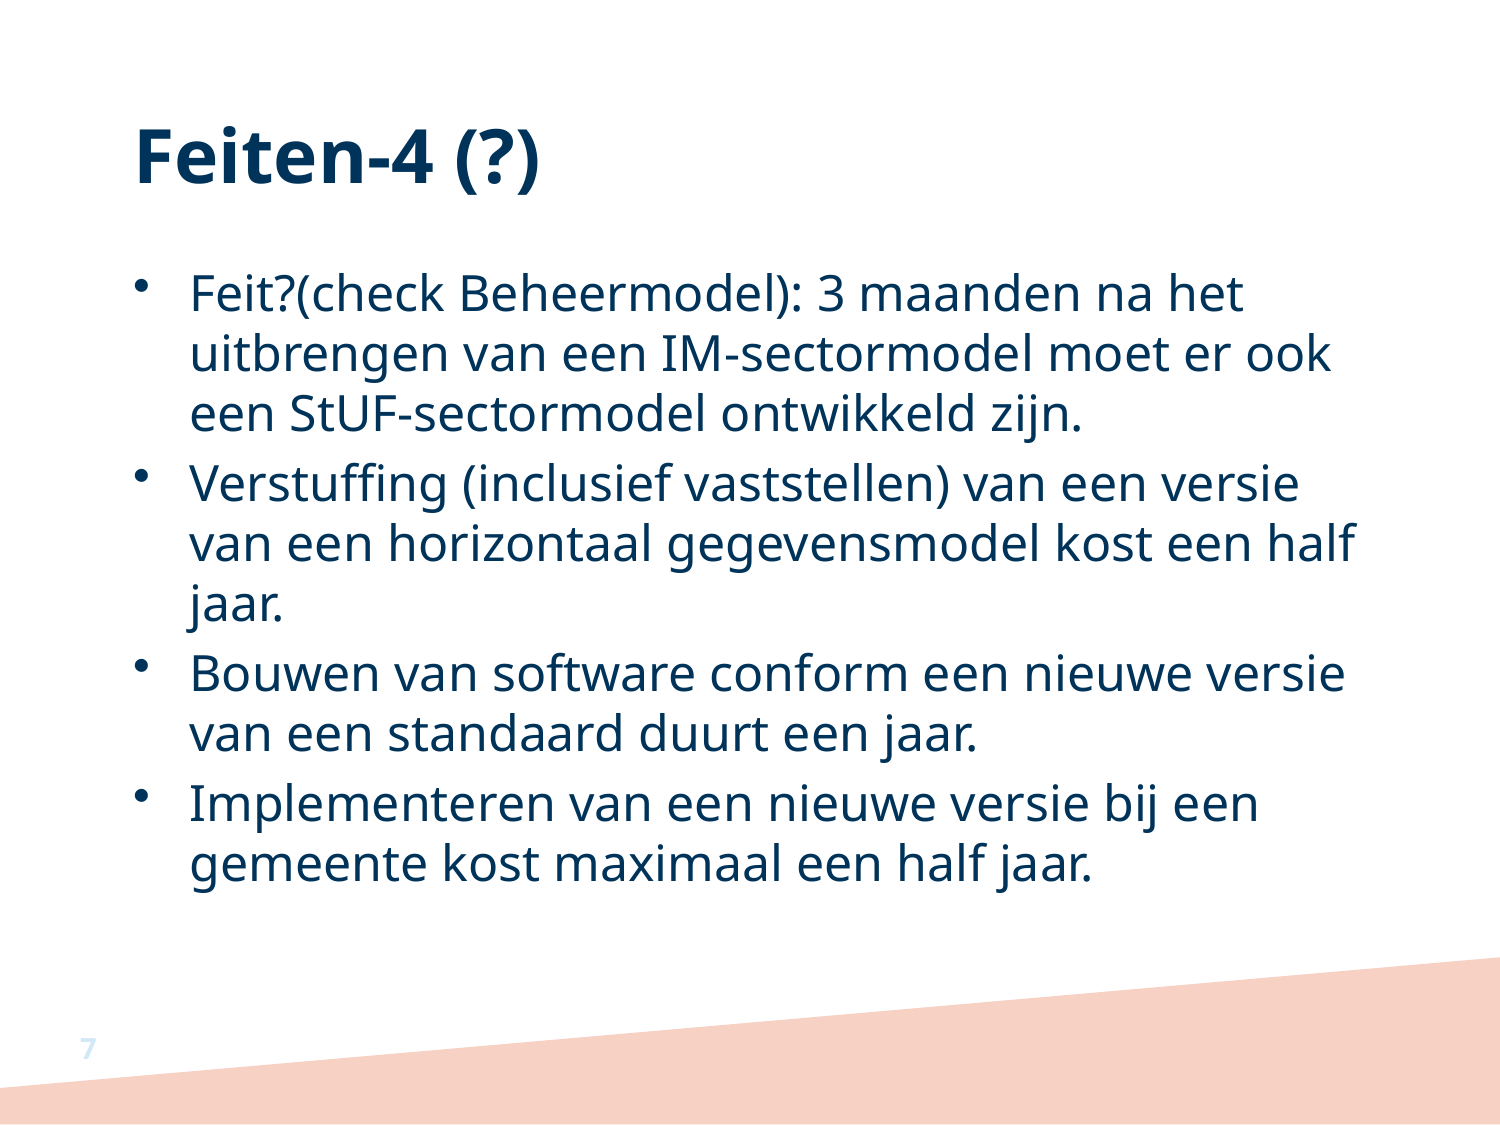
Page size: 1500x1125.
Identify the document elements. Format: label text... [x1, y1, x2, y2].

list Feit?(check Beheermodel): 3 maanden na het uitbrengen van een IM-sectormodel moet er ook een StUF-sectormodel ontwikkeld zijn. Verstuffing (inclusief vaststellen) van een versie van een horizontaal gegevensmodel kost een half jaar. Bouwen van software conform een nieuwe versie van een standaard duurt een jaar. Implementeren van een nieuwe versie bij een gemeente kost maximaal een half jaar. [118, 253, 1382, 975]
slide_number 7 [64, 1023, 172, 1071]
title Feiten-4 (?) [118, 88, 1382, 219]
